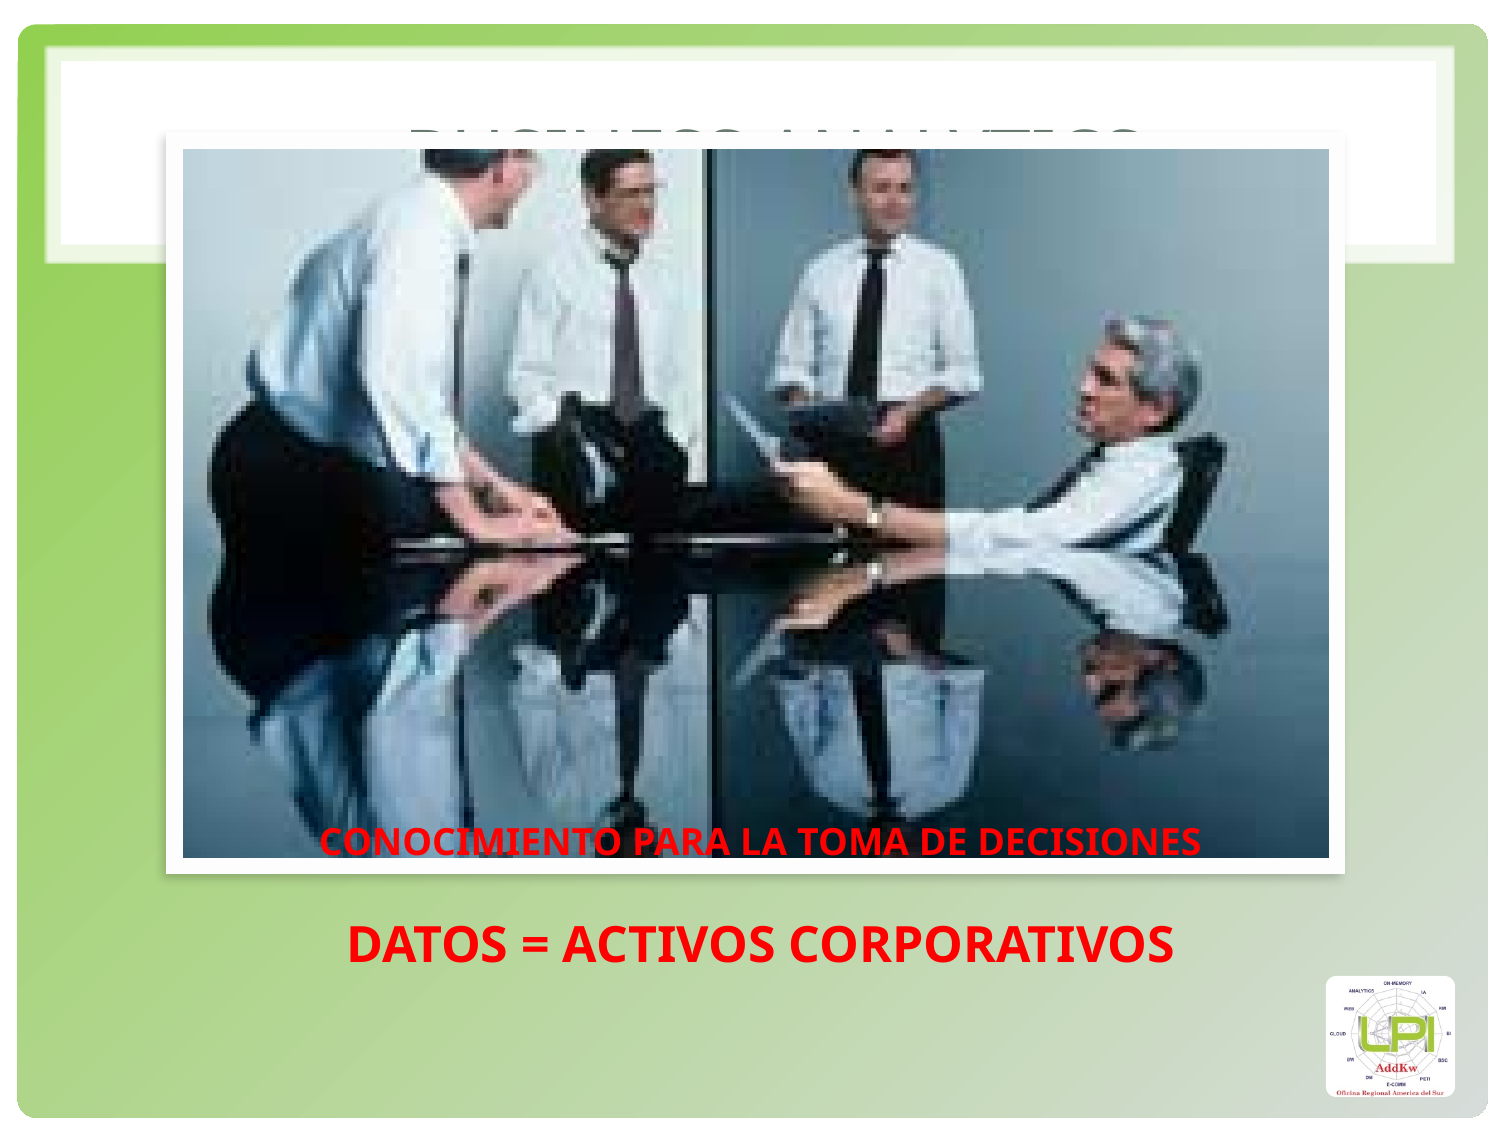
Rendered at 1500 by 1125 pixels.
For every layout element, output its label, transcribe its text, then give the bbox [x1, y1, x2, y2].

text_box CONOCIMIENTO PARA LA TOMA DE DECISIONES DATOS = ACTIVOS CORPORATIVOS [304, 858, 1218, 981]
picture [182, 148, 1329, 858]
text_box Business Analytics [206, 78, 1341, 132]
picture [1325, 975, 1455, 1097]
